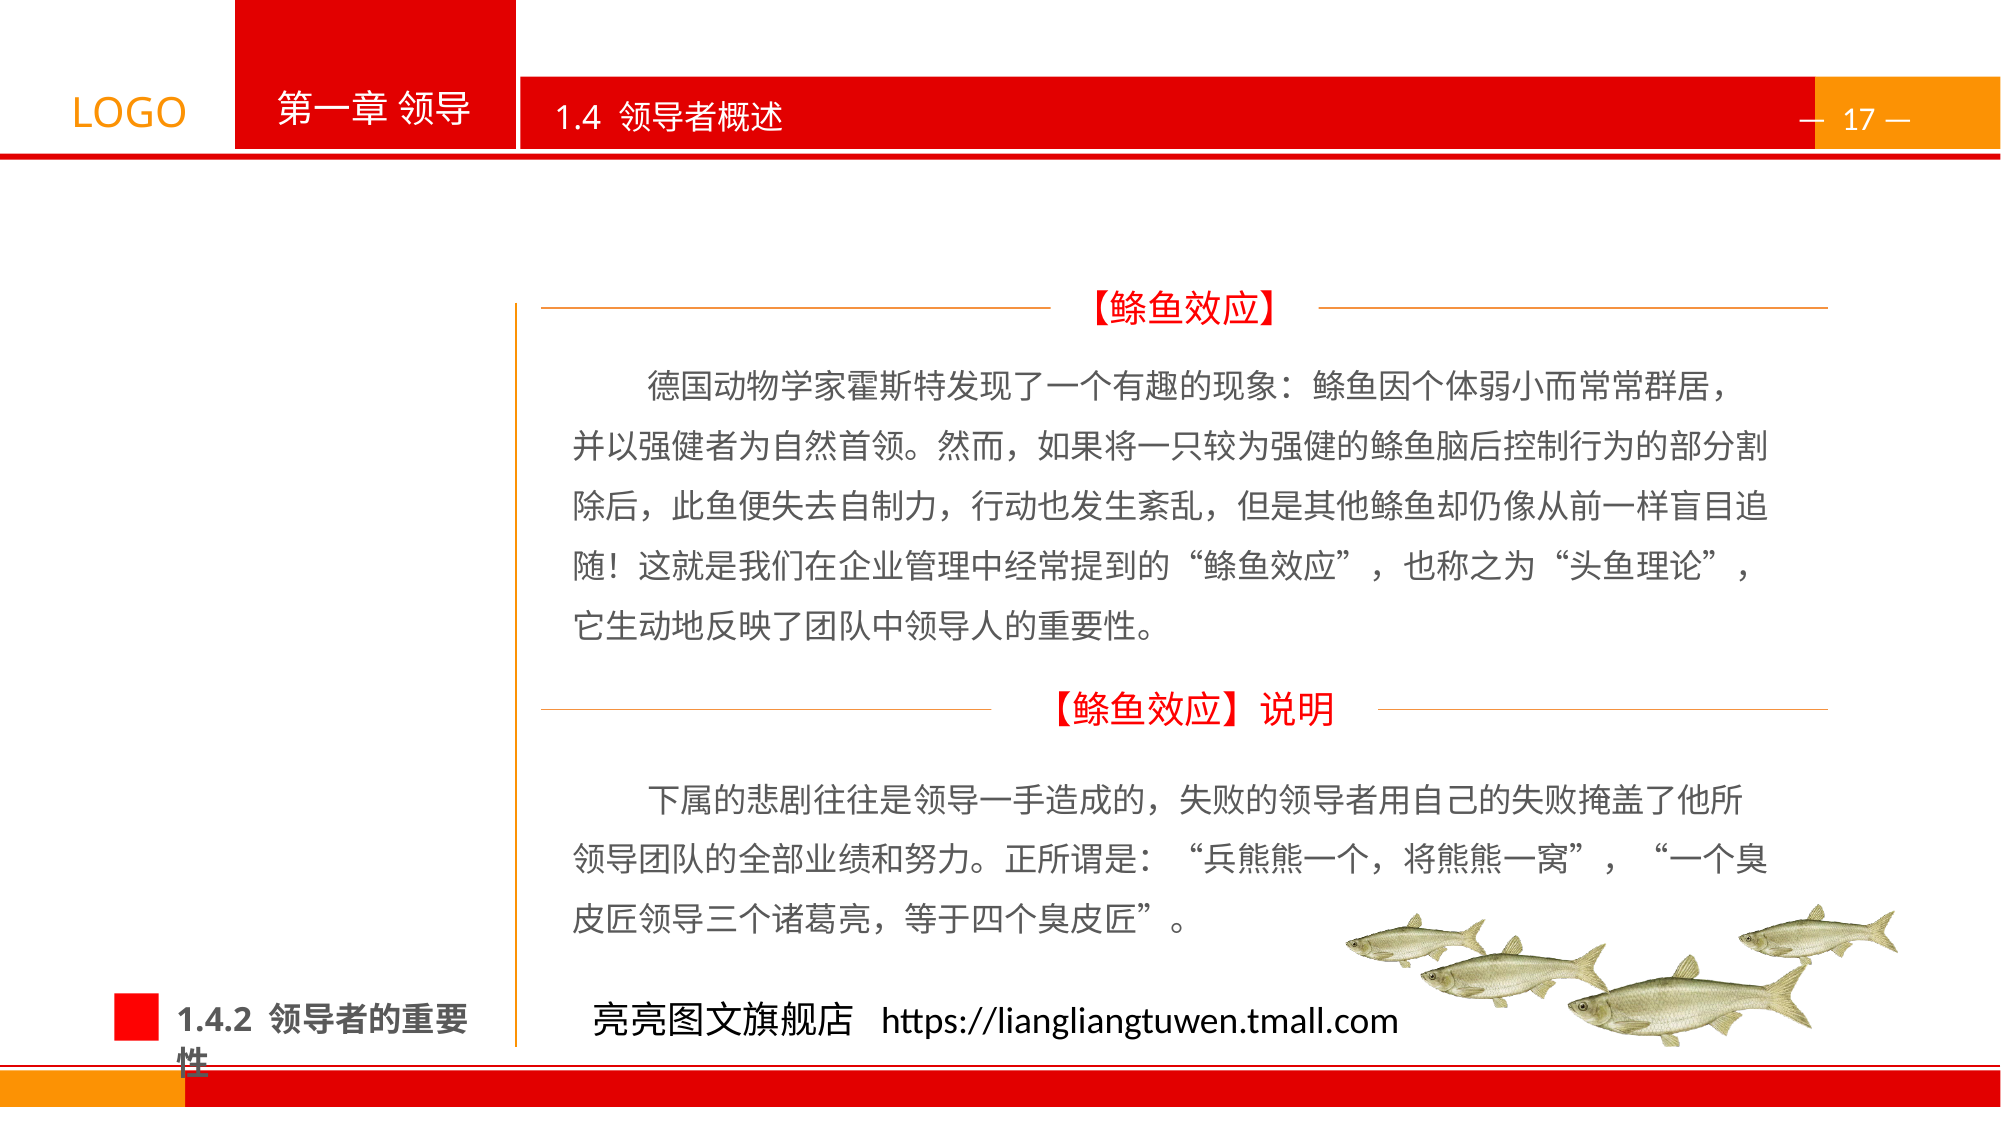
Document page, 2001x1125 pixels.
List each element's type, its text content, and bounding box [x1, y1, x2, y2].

text_box 亮亮图文旗舰店 https://liangliangtuwen.tmall.com [577, 988, 1473, 1049]
text_box 下属的悲剧往往是领导一手造成的，失败的领导者用自己的失败掩盖了他所领导团队的全部业绩和努力。正所谓是：“兵熊熊一个，将熊熊一窝”，“一个臭皮匠领导三个诸葛亮，等于四个臭皮匠”。 [557, 751, 1792, 968]
text_box 【鲦鱼效应】说明 [991, 679, 1378, 708]
text_box 1.4.2 领导者的重要性 [161, 987, 516, 1090]
text_box 德国动物学家霍斯特发现了一个有趣的现象：鲦鱼因个体弱小而常常群居，并以强健者为自然首领。然而，如果将一只较为强健的鲦鱼脑后控制行为的部分割除后，此鱼便失去自制力，行动也发生紊乱，但是其他鲦鱼却仍像从前一样盲目追随！这就是我们在企业管理中经常提到的“鲦鱼效应”，也称之为“头鱼理论”，它生动地反映了团队中领导人的重要性。 [557, 338, 1792, 663]
picture [1345, 904, 1898, 1047]
text_box [112, 991, 161, 1043]
text_box 【鲦鱼效应】 [1050, 317, 1319, 338]
text_box 【鲦鱼效应】 [1050, 277, 1319, 307]
text_box 【鲦鱼效应】说明 [991, 718, 1378, 739]
